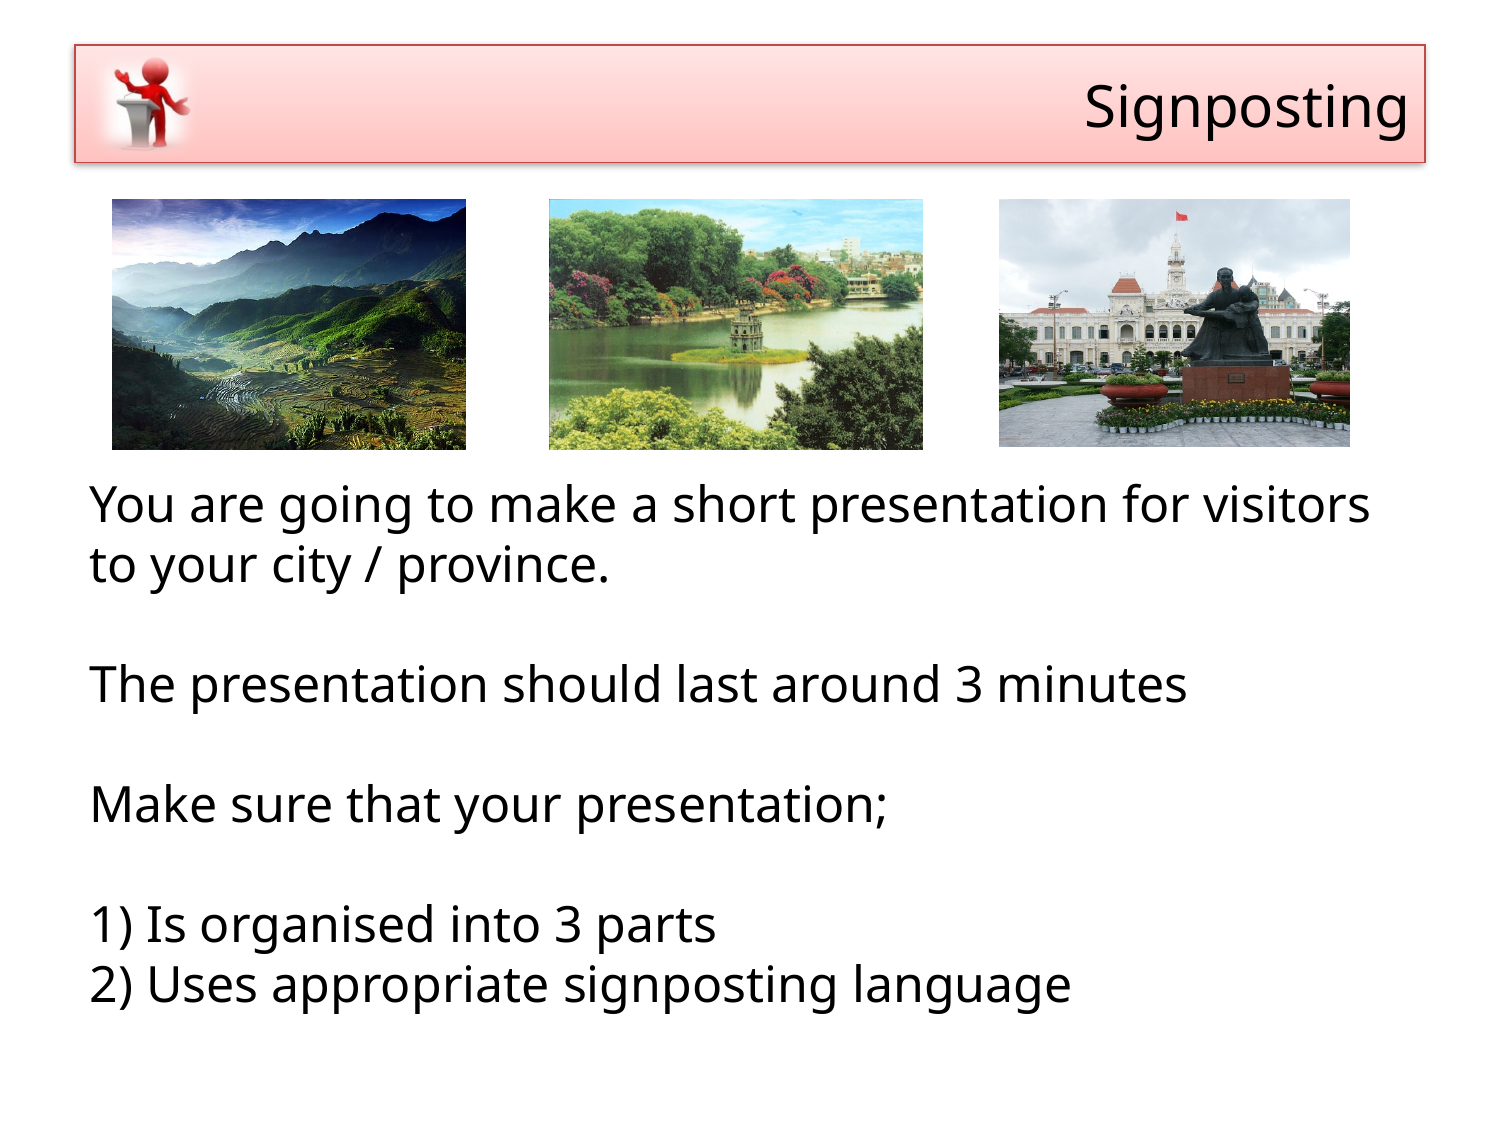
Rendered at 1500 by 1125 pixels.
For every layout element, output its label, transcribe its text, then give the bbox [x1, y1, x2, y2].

picture [87, 49, 201, 163]
picture [112, 199, 466, 451]
text_box You are going to make a short presentation for visitors to your city / province. The presentation should last around 3 minutes Make sure that your presentation; Is organised into 3 parts Uses appropriate signposting language [74, 224, 1425, 1020]
picture [549, 199, 923, 451]
picture [999, 199, 1351, 447]
title Signposting [74, 44, 1426, 163]
